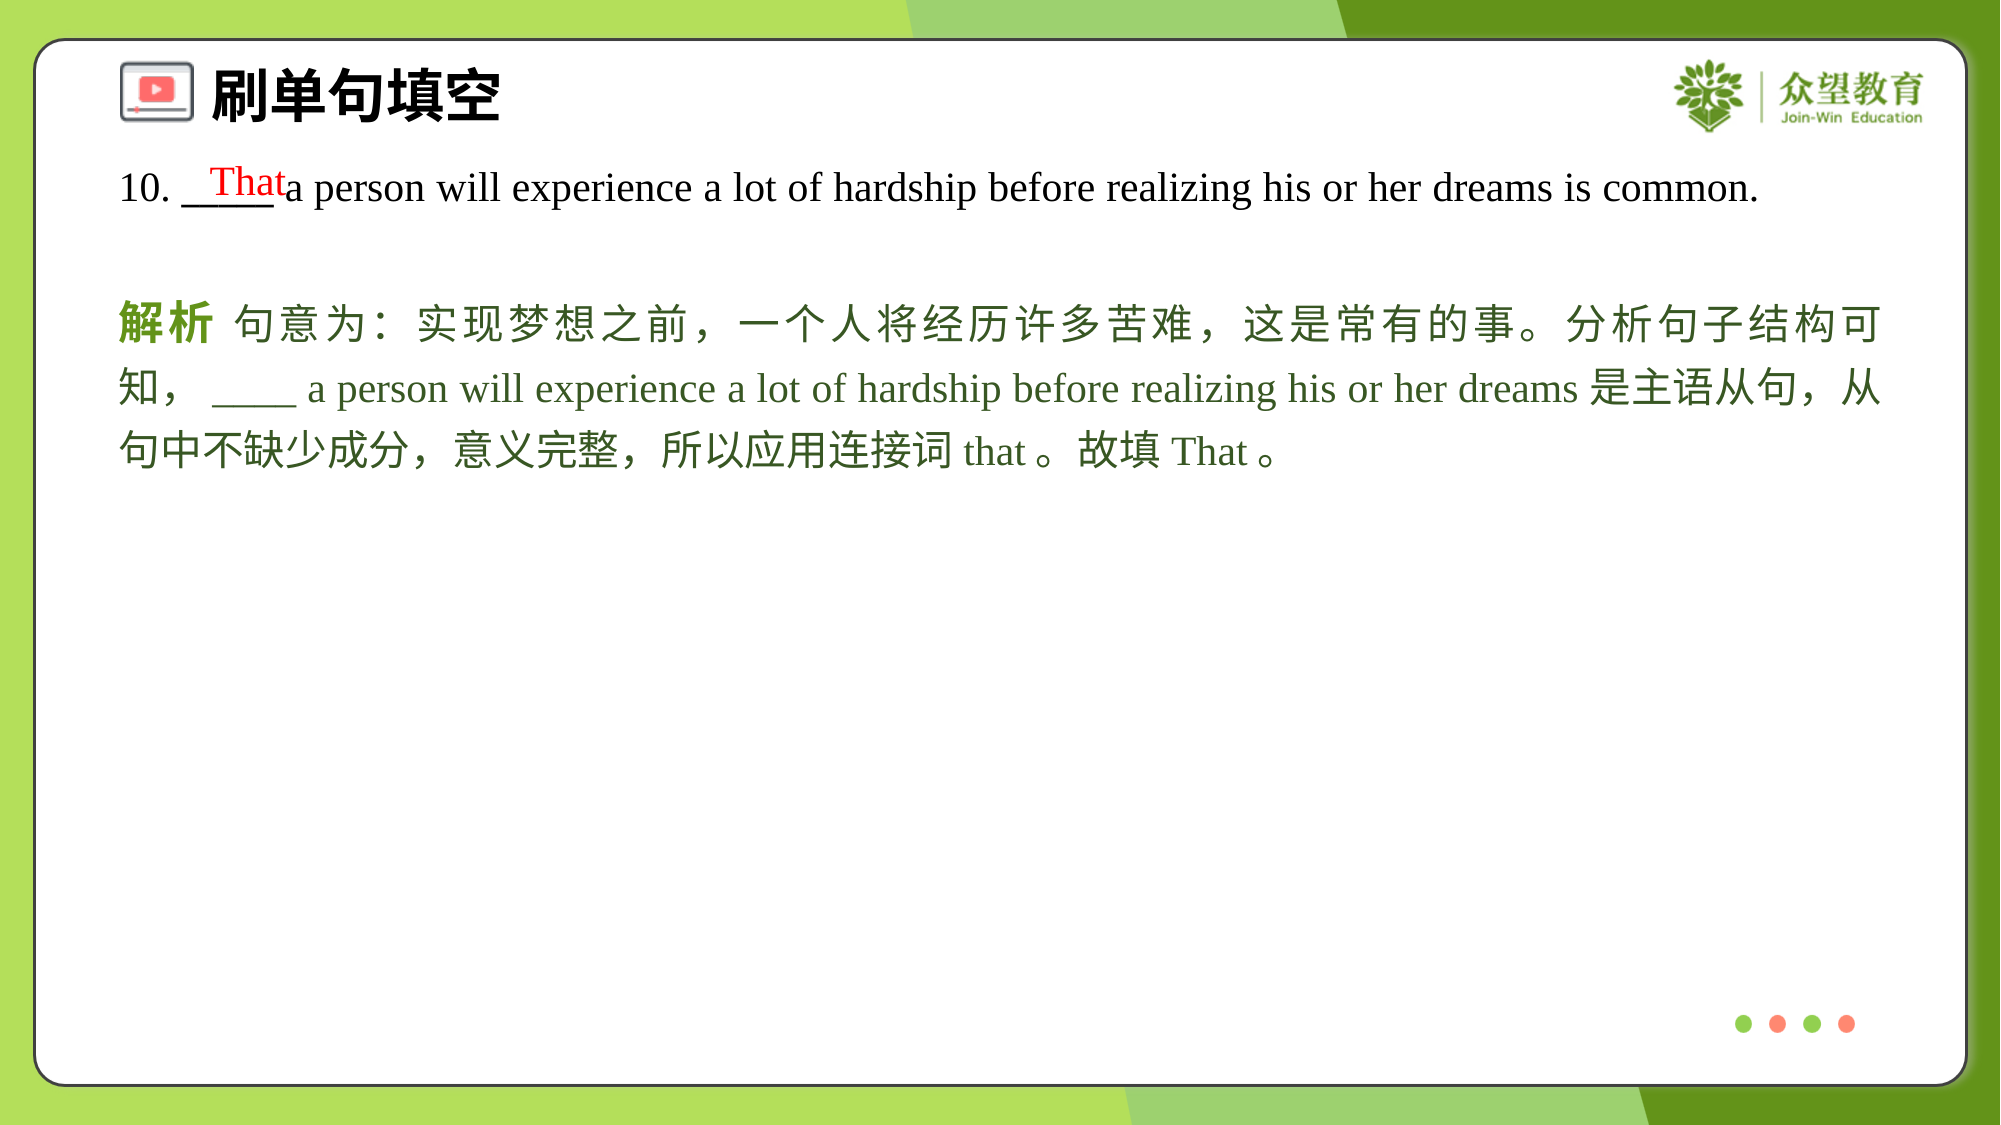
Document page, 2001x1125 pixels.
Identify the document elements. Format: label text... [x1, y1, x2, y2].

text_box 解析 句意为：实现梦想之前，一个人将经历许多苦难，这是常有的事。分析句子结构可知，____ a person will experience a lot of hardship before realizing his or her dreams是主语从句，从句中不缺少成分，意义完整，所以应用连接词that。故填That。 [118, 279, 1883, 469]
text_box That [204, 141, 291, 199]
picture [0, 0, 2000, 1125]
text_box 10. _____ a person will experience a lot of hardship before realizing his or her dreams is common. [118, 147, 1883, 268]
